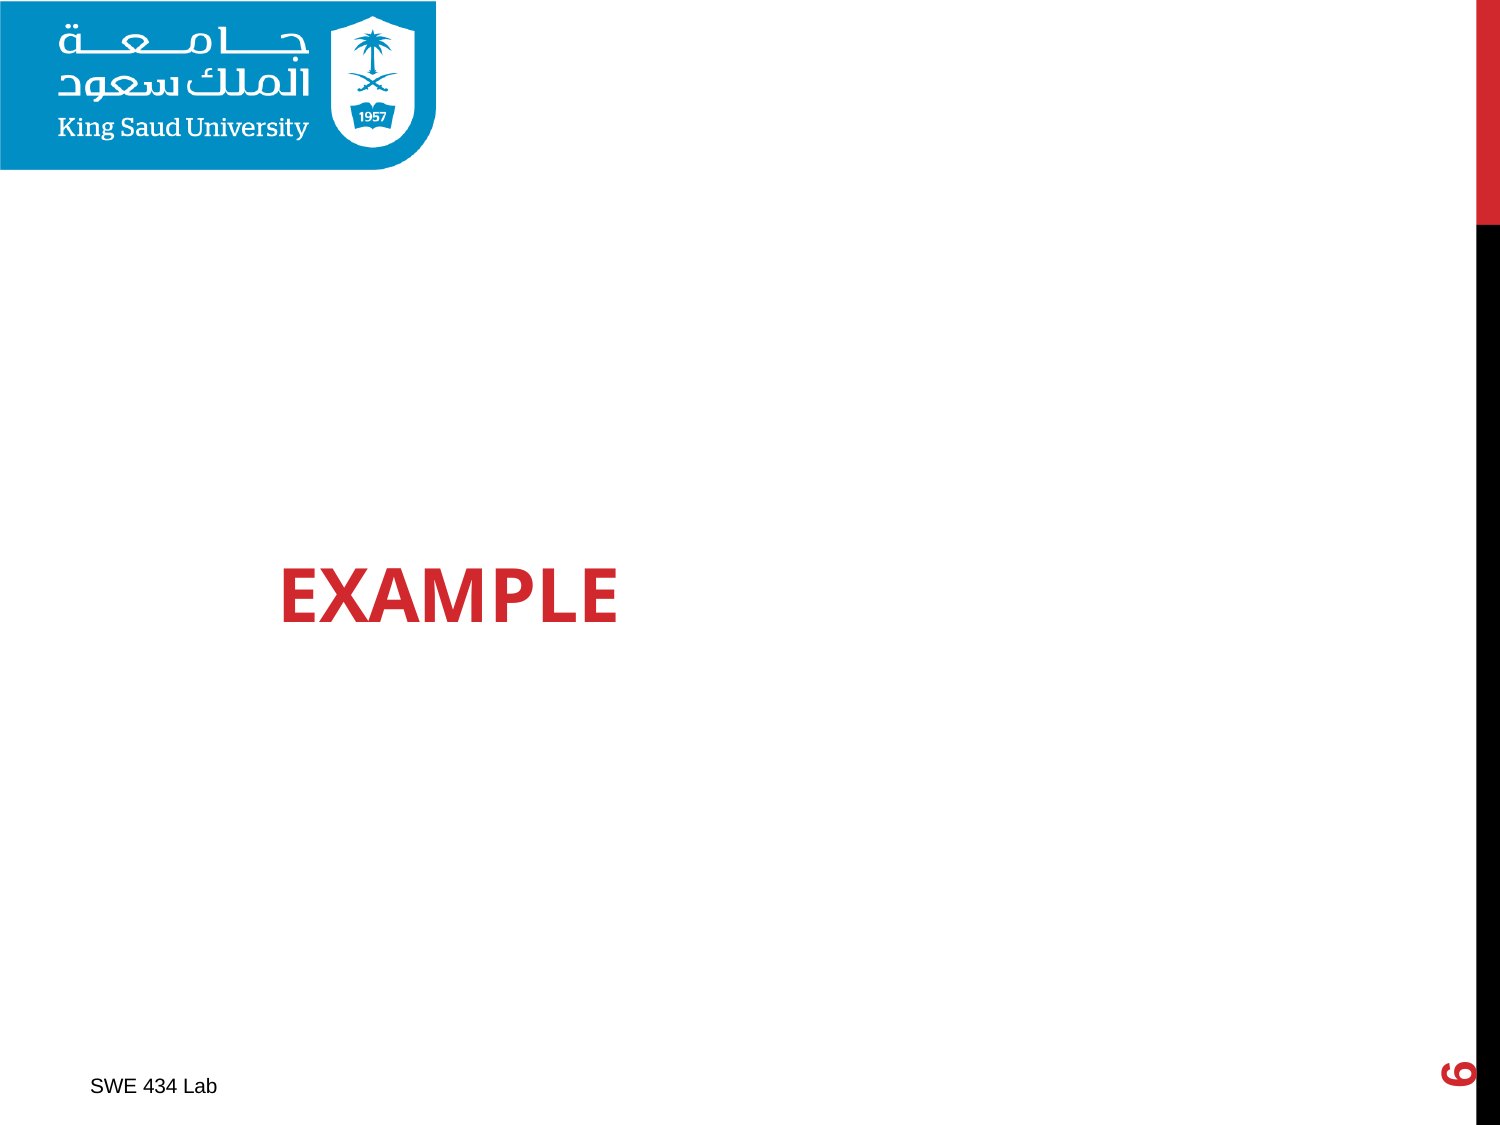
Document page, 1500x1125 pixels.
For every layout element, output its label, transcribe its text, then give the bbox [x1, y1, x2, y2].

text_box [0, 0, 438, 175]
text_box 6 [1433, 1058, 1489, 1091]
footer SWE 434 Lab [87, 1074, 220, 1125]
text_box EXAMPLE [275, 547, 673, 638]
